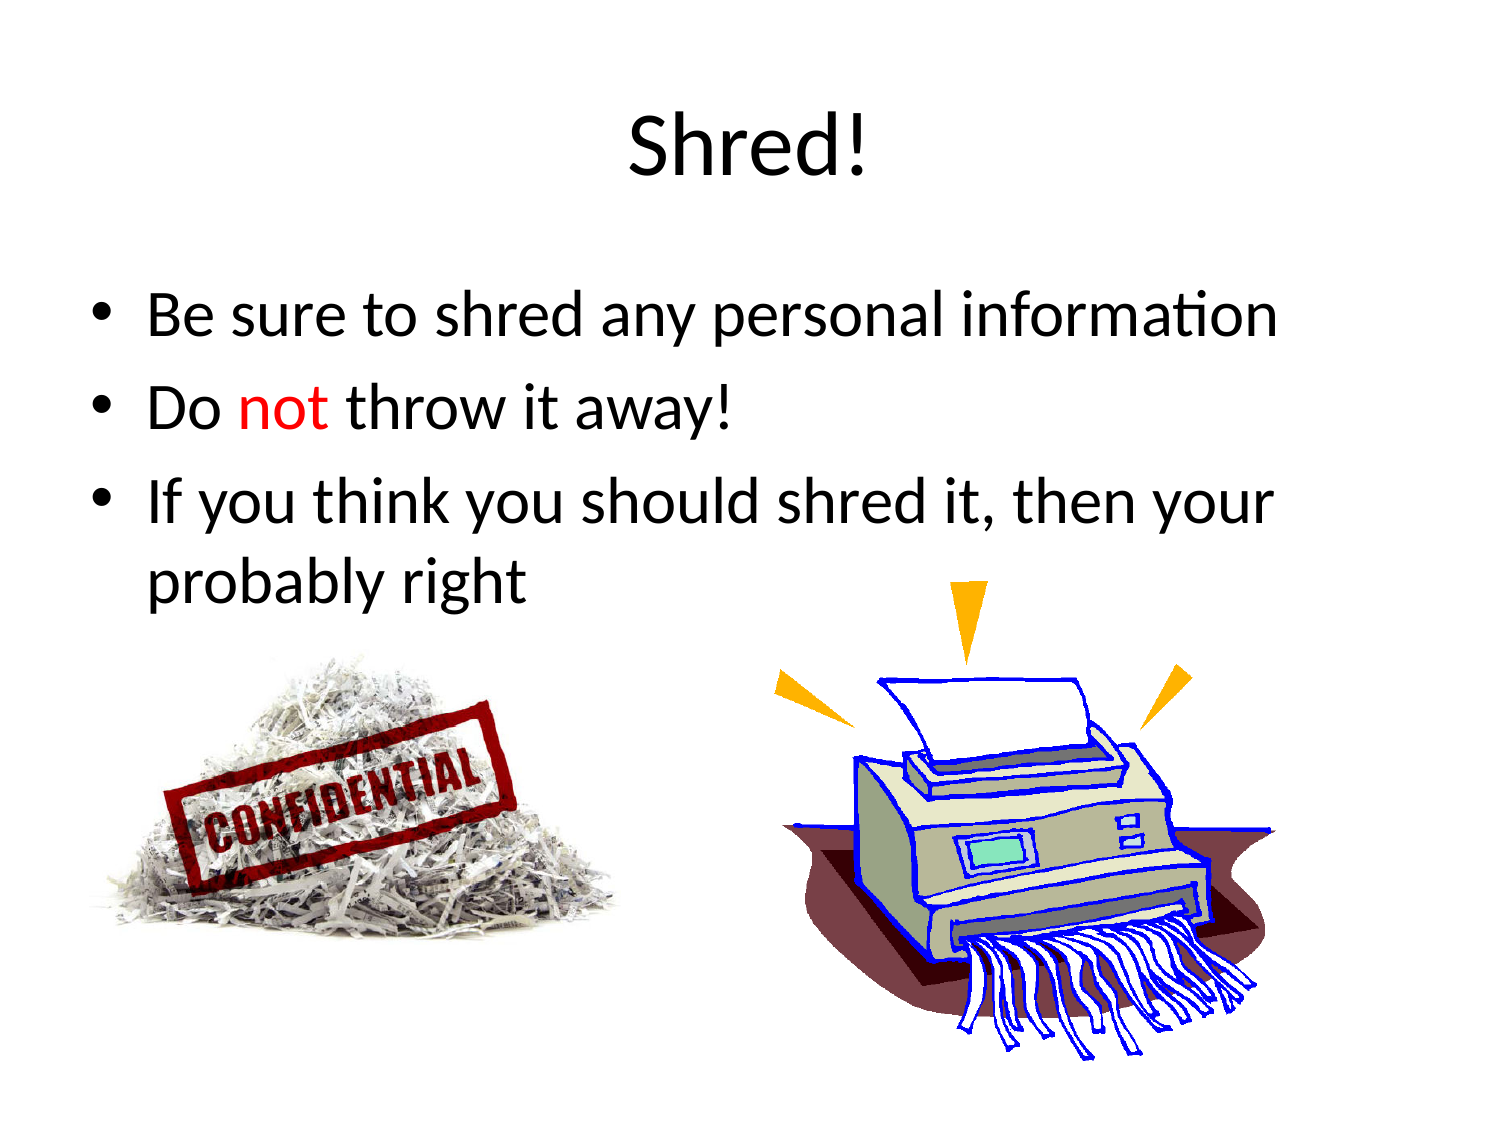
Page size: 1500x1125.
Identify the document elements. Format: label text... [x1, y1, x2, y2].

picture [774, 580, 1276, 1061]
title Shred! [75, 45, 1425, 233]
picture [89, 649, 641, 945]
list Be sure to shred any personal information Do not throw it away! If you think you should shred it, then your probably right [75, 262, 1425, 1005]
